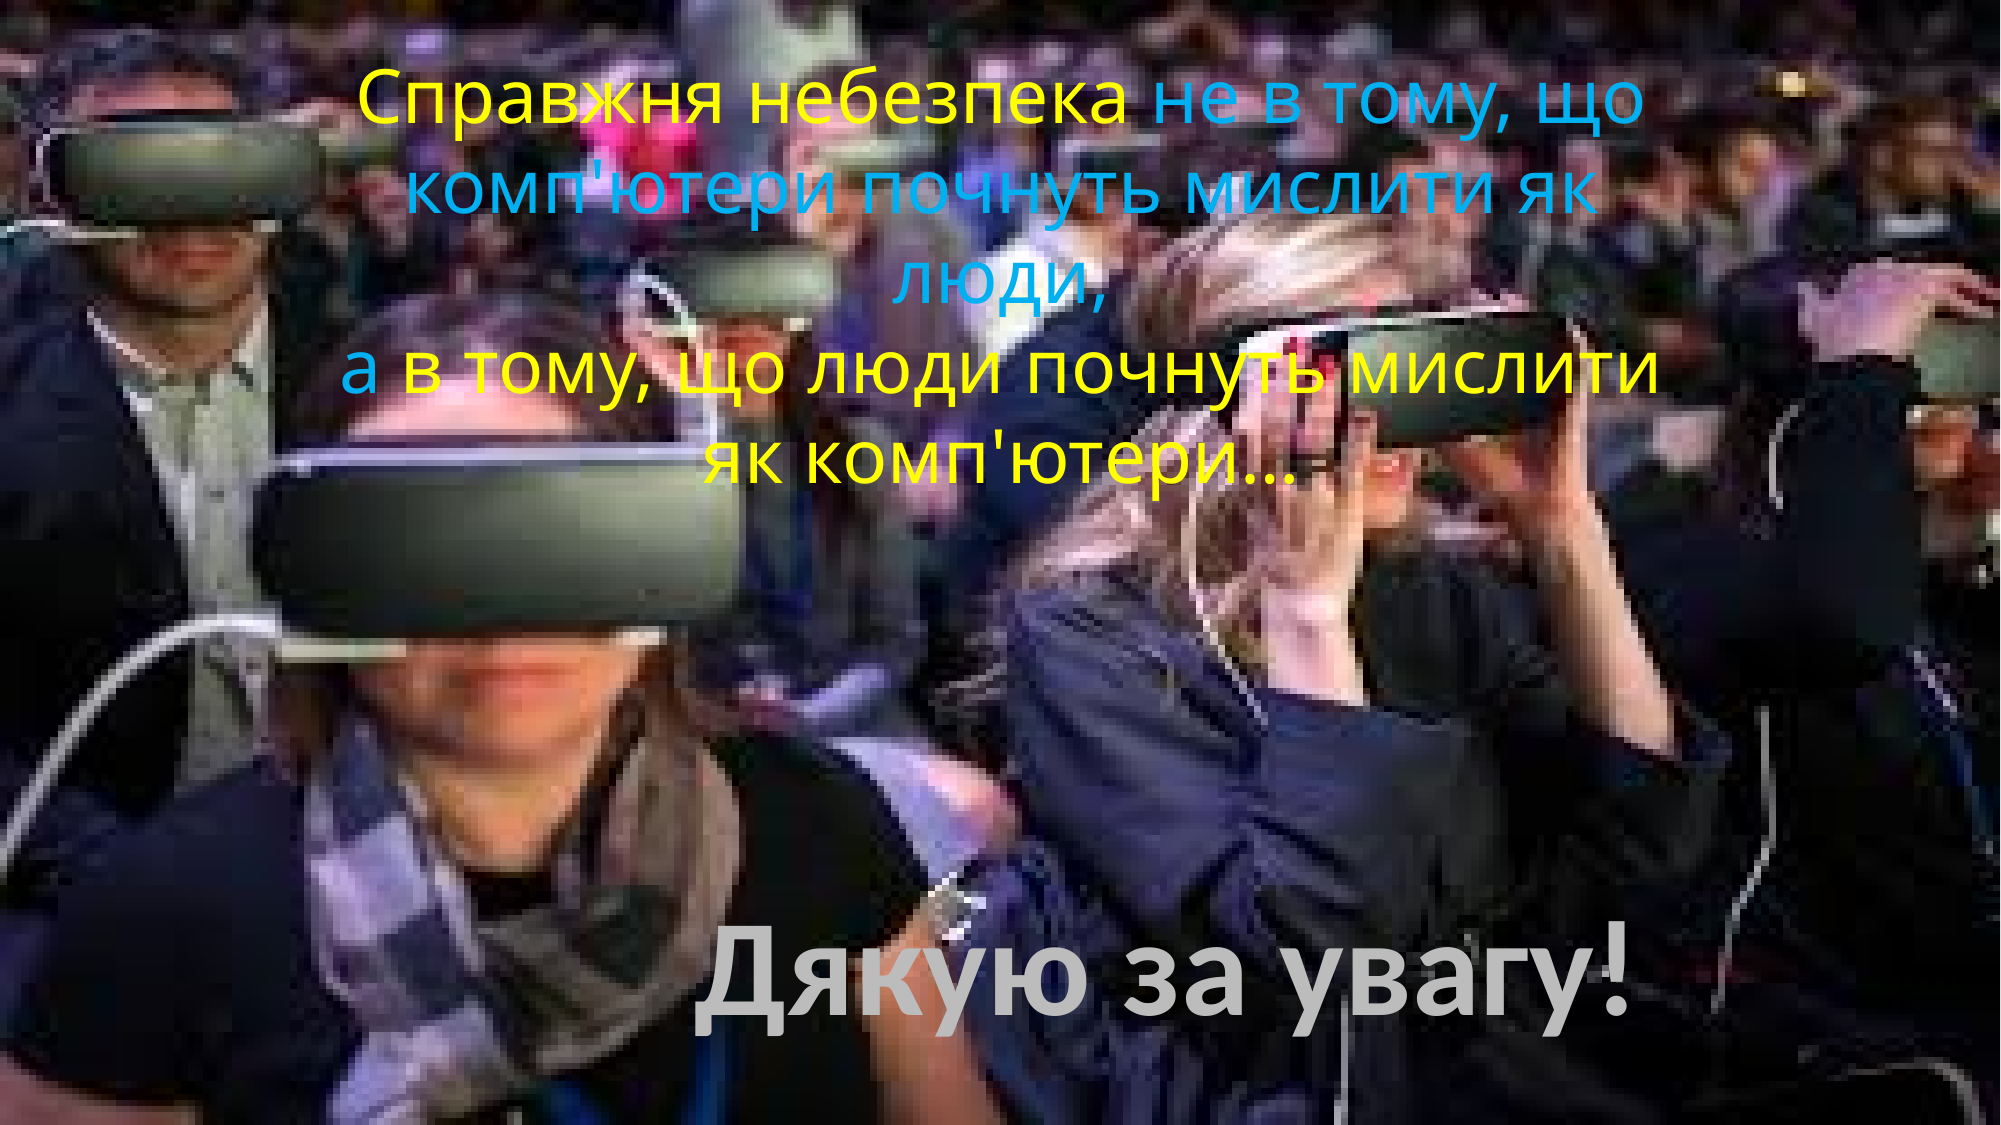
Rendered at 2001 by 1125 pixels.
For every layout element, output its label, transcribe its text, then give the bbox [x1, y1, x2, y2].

text_box Дякую за увагу! [551, 870, 1783, 1051]
picture [0, 0, 2001, 1125]
text_box Справжня небезпека не в тому, що комп'ютери почнуть мислити як люди, а в тому, що люди почнуть мислити як комп'ютери… [291, 42, 1712, 688]
